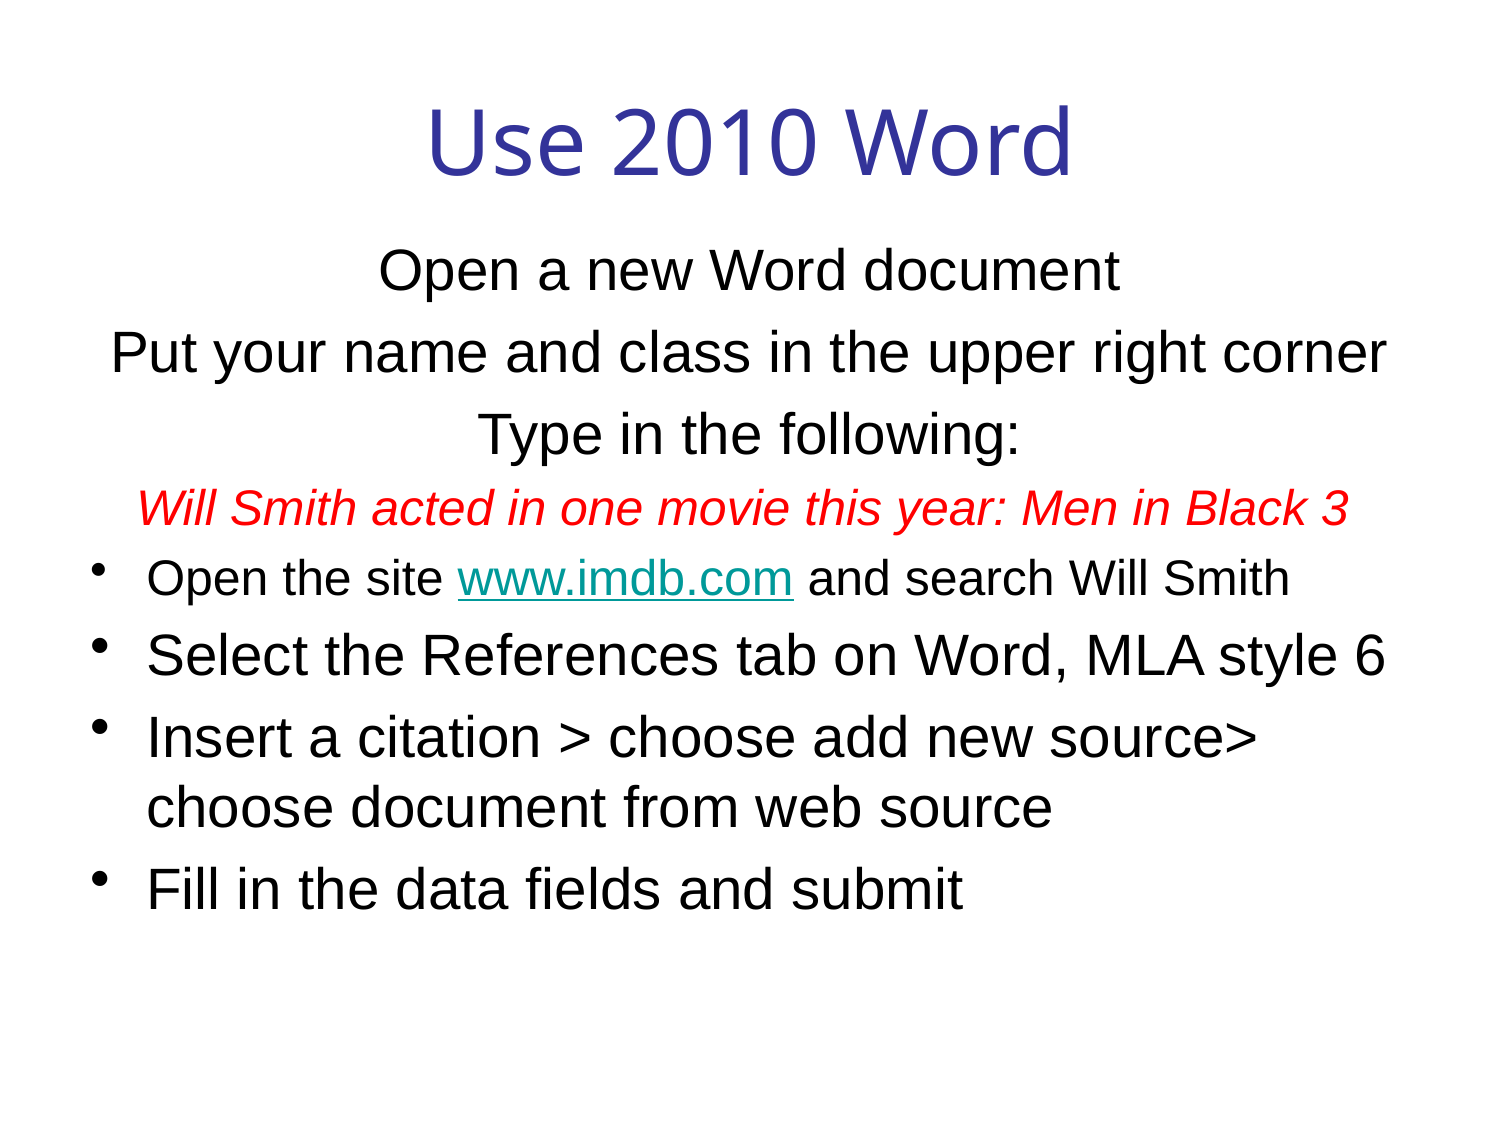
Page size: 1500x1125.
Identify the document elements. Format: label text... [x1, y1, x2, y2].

title Use 2010 Word [75, 45, 1425, 224]
list Open a new Word document Put your name and class in the upper right corner Type in the following: Will Smith acted in one movie this year: Men in Black 3 Open the site www.imdb.com and search Will Smith Select the References tab on Word, MLA style 6 Insert a citation > choose add new source> choose document from web source Fill in the data fields and submit [75, 224, 1425, 1068]
